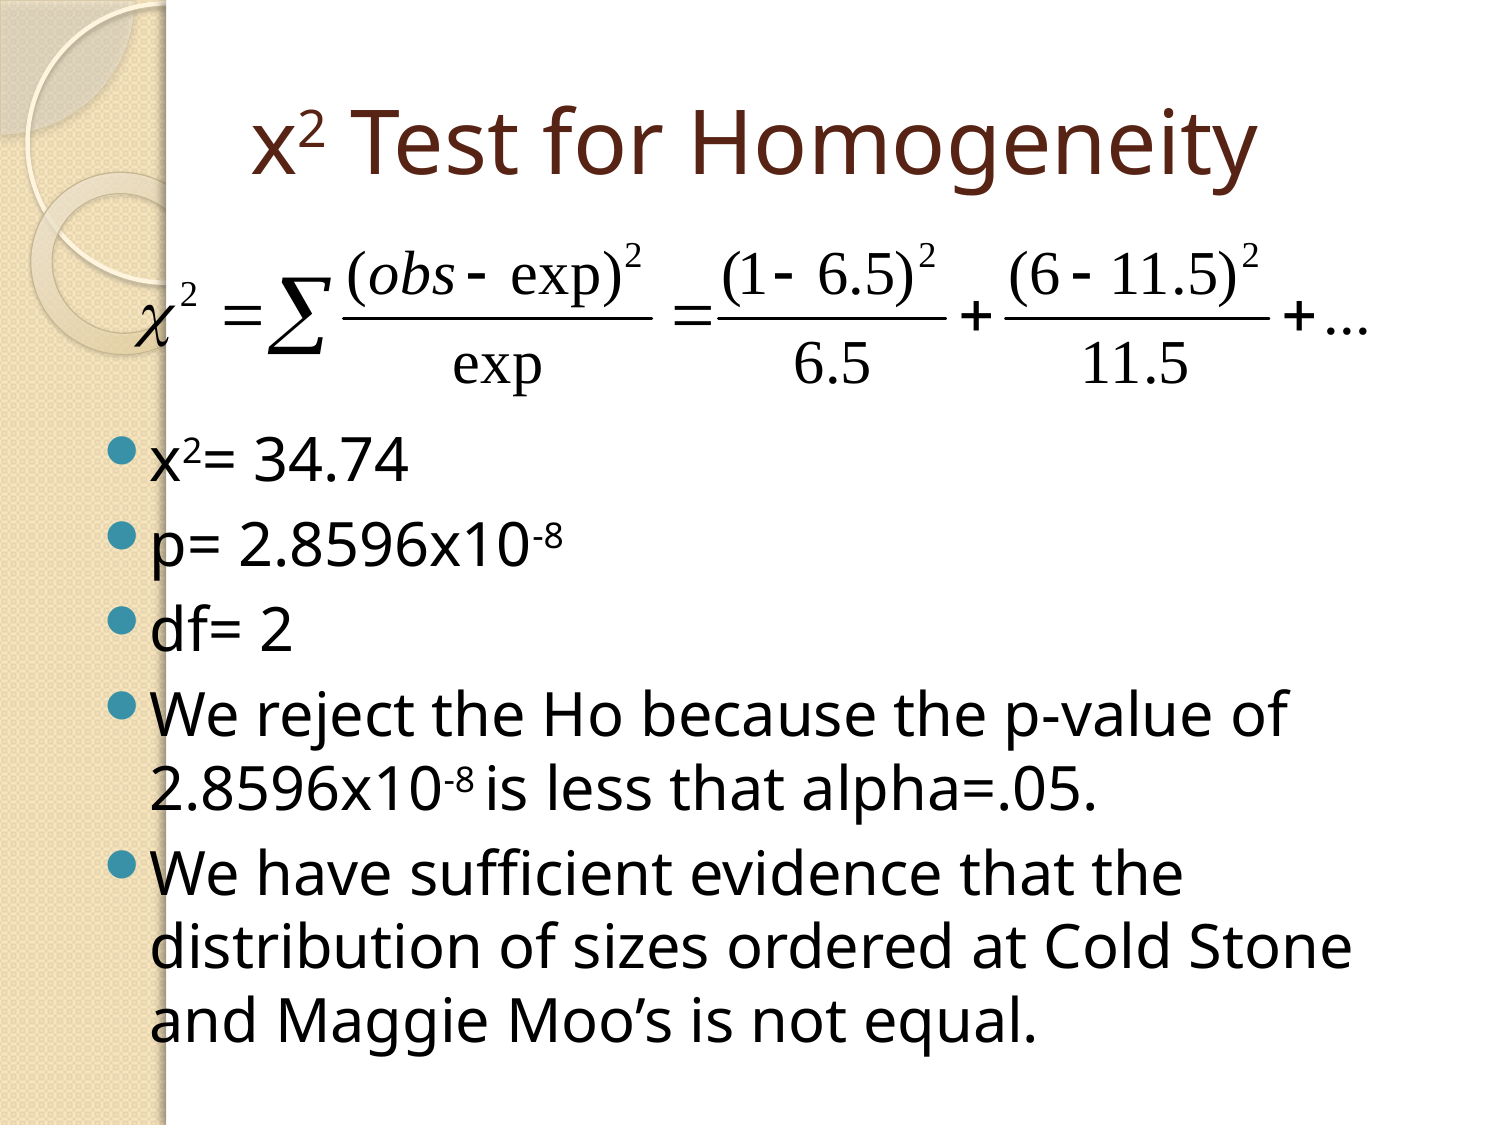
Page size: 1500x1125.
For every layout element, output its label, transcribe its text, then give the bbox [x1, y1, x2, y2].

title x2 Test for Homogeneity [235, 45, 1466, 233]
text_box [124, 224, 1381, 408]
list x2= 34.74 p= 2.8596x10-8 df= 2 We reject the Ho because the p-value of 2.8596x10-8 is less that alpha=.05. We have sufficient evidence that the distribution of sizes ordered at Cold Stone and Maggie Moo’s is not equal. [74, 412, 1426, 1063]
